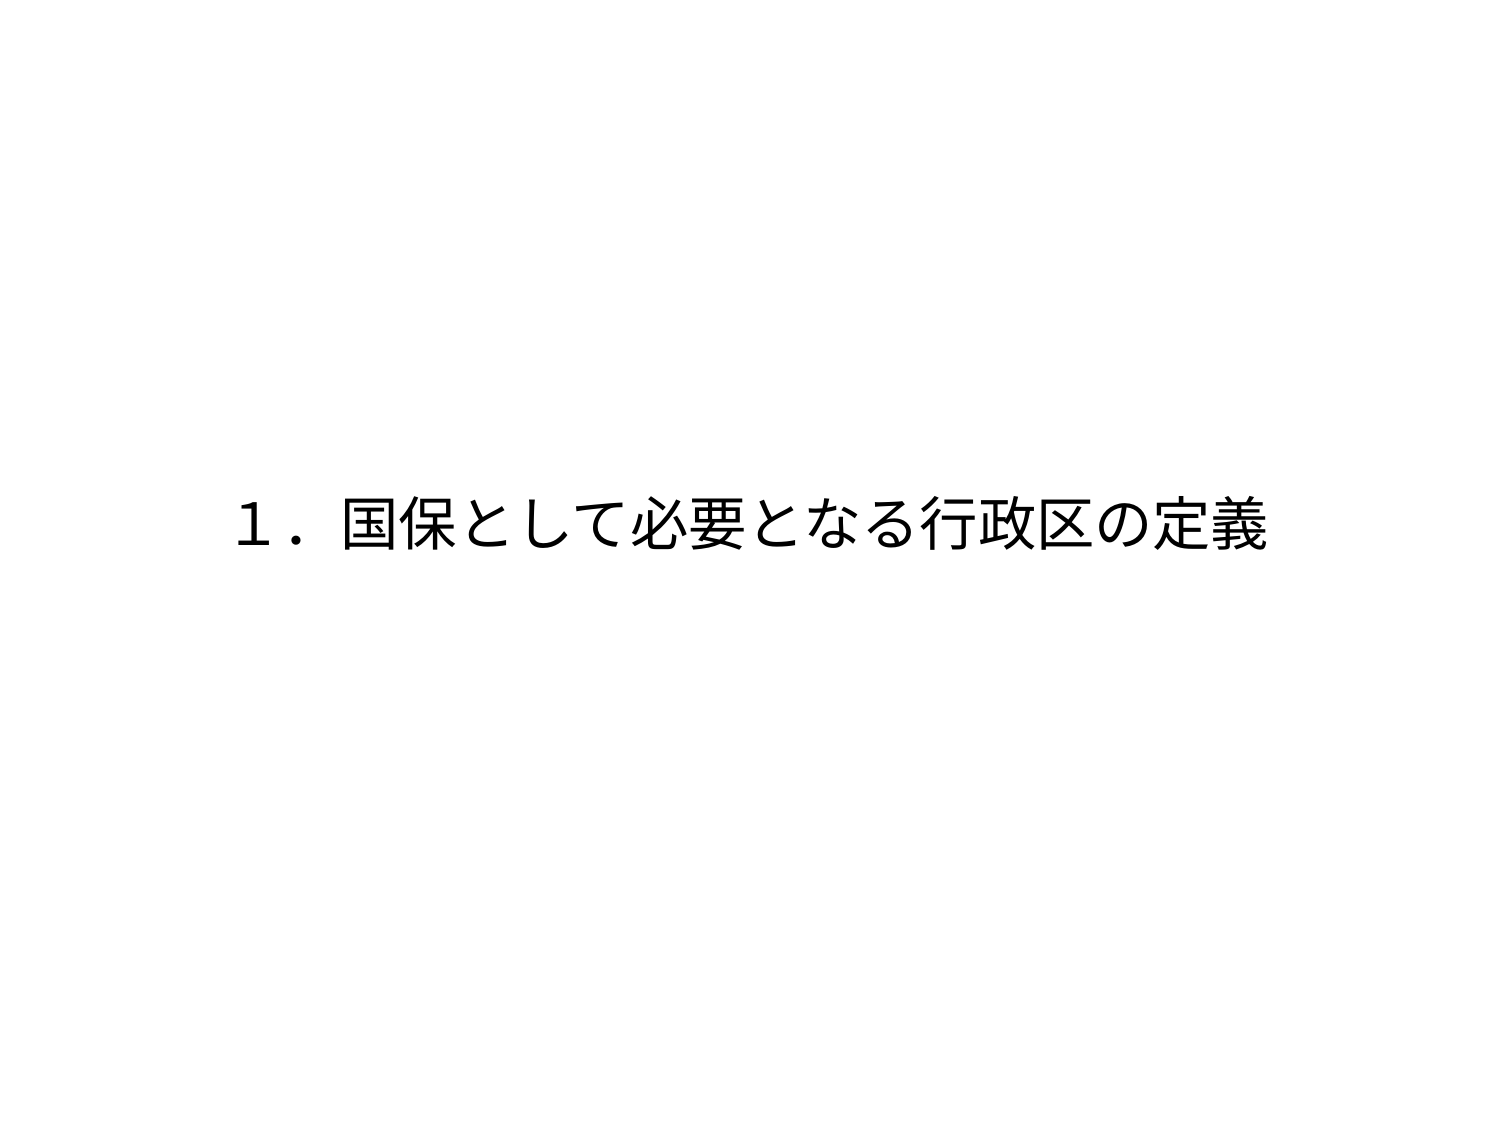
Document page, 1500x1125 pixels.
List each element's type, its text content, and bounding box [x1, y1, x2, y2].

text_box １．国保として必要となる行政区の定義 [0, 456, 1500, 589]
